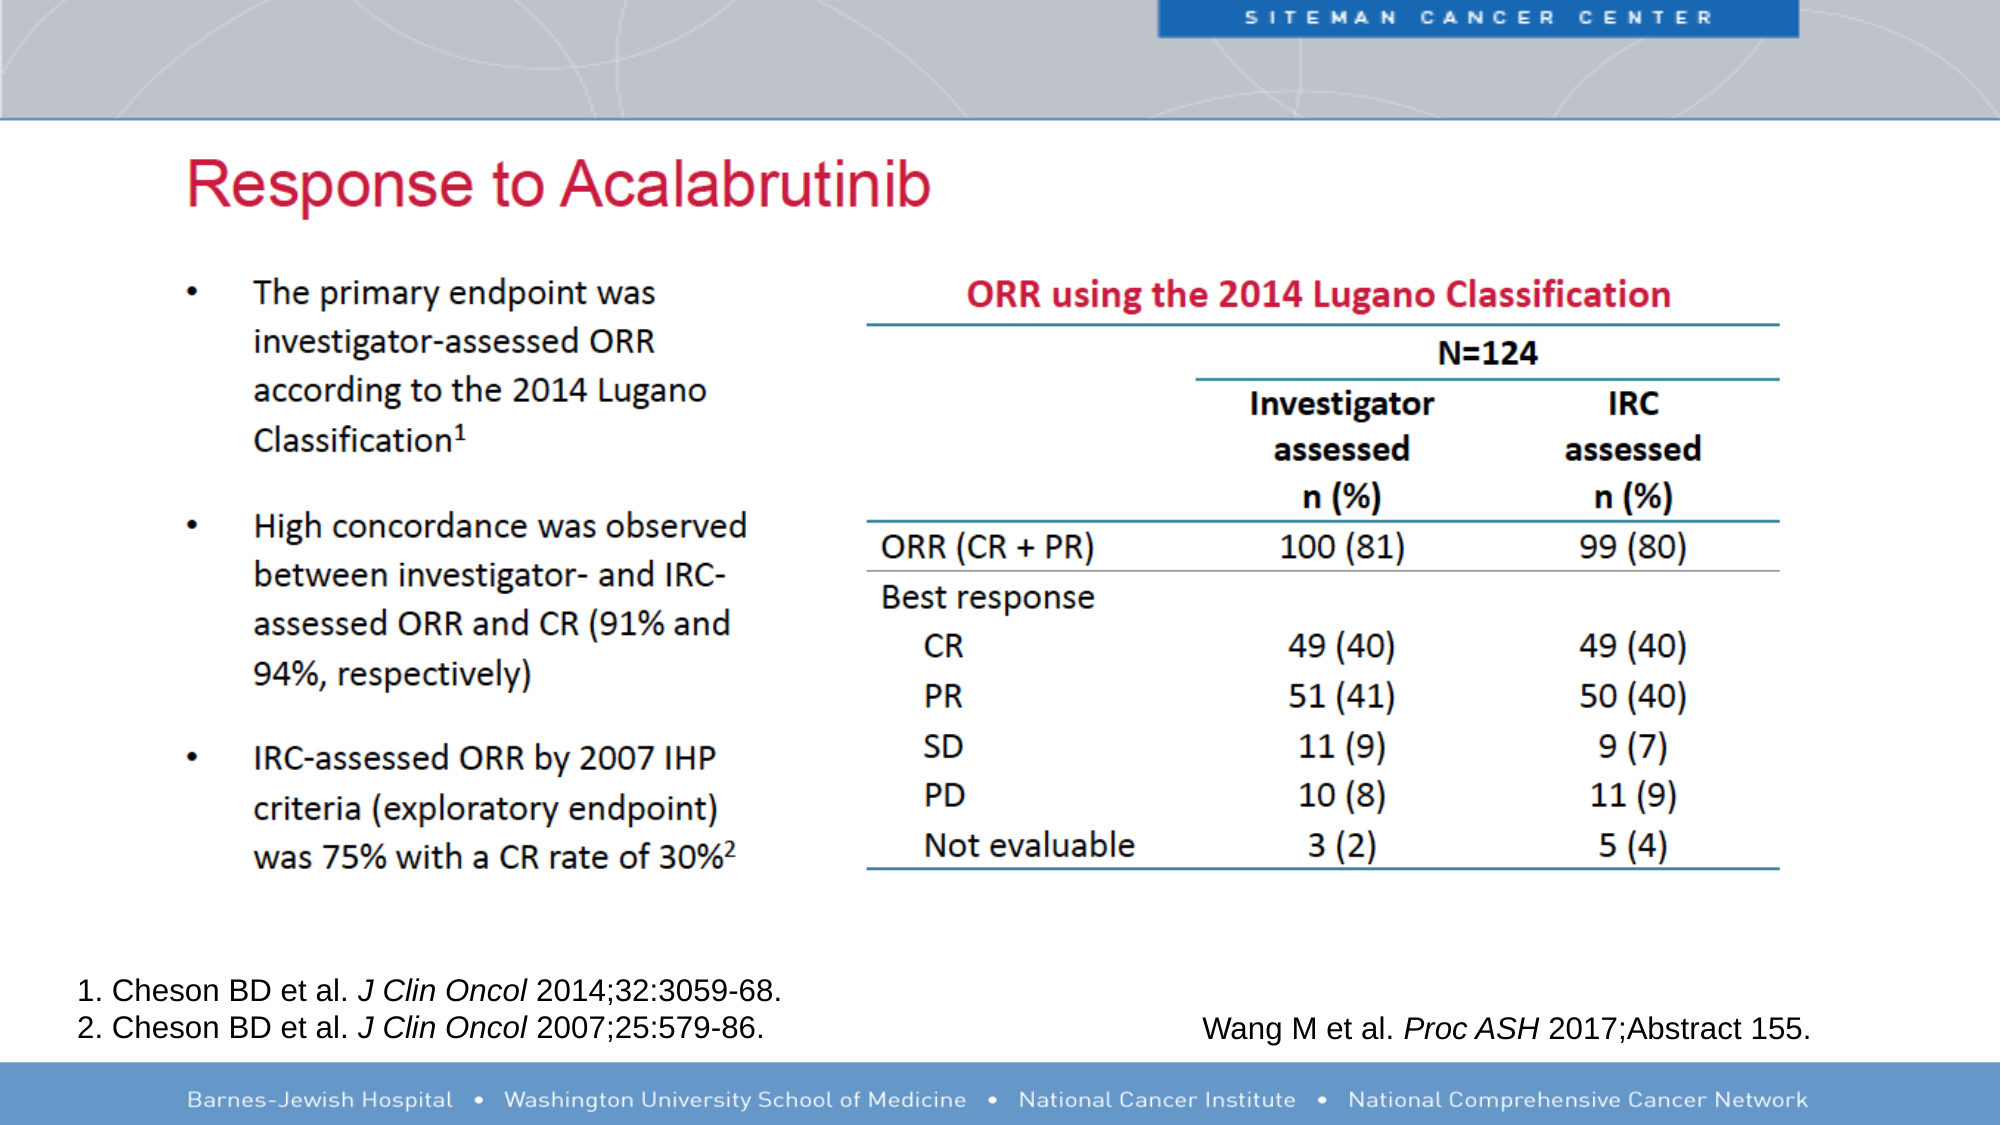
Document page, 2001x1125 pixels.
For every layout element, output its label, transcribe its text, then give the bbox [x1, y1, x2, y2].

text_box Wang M et al. Proc ASH 2017;Abstract 155. [1187, 1000, 1888, 1053]
text_box 1. Cheson BD et al. J Clin Oncol 2014;32:3059-68. 2. Cheson BD et al. J Clin Oncol 2007;25:579-86. [62, 962, 800, 1053]
picture [0, 0, 2000, 934]
picture [162, 1074, 1838, 1125]
